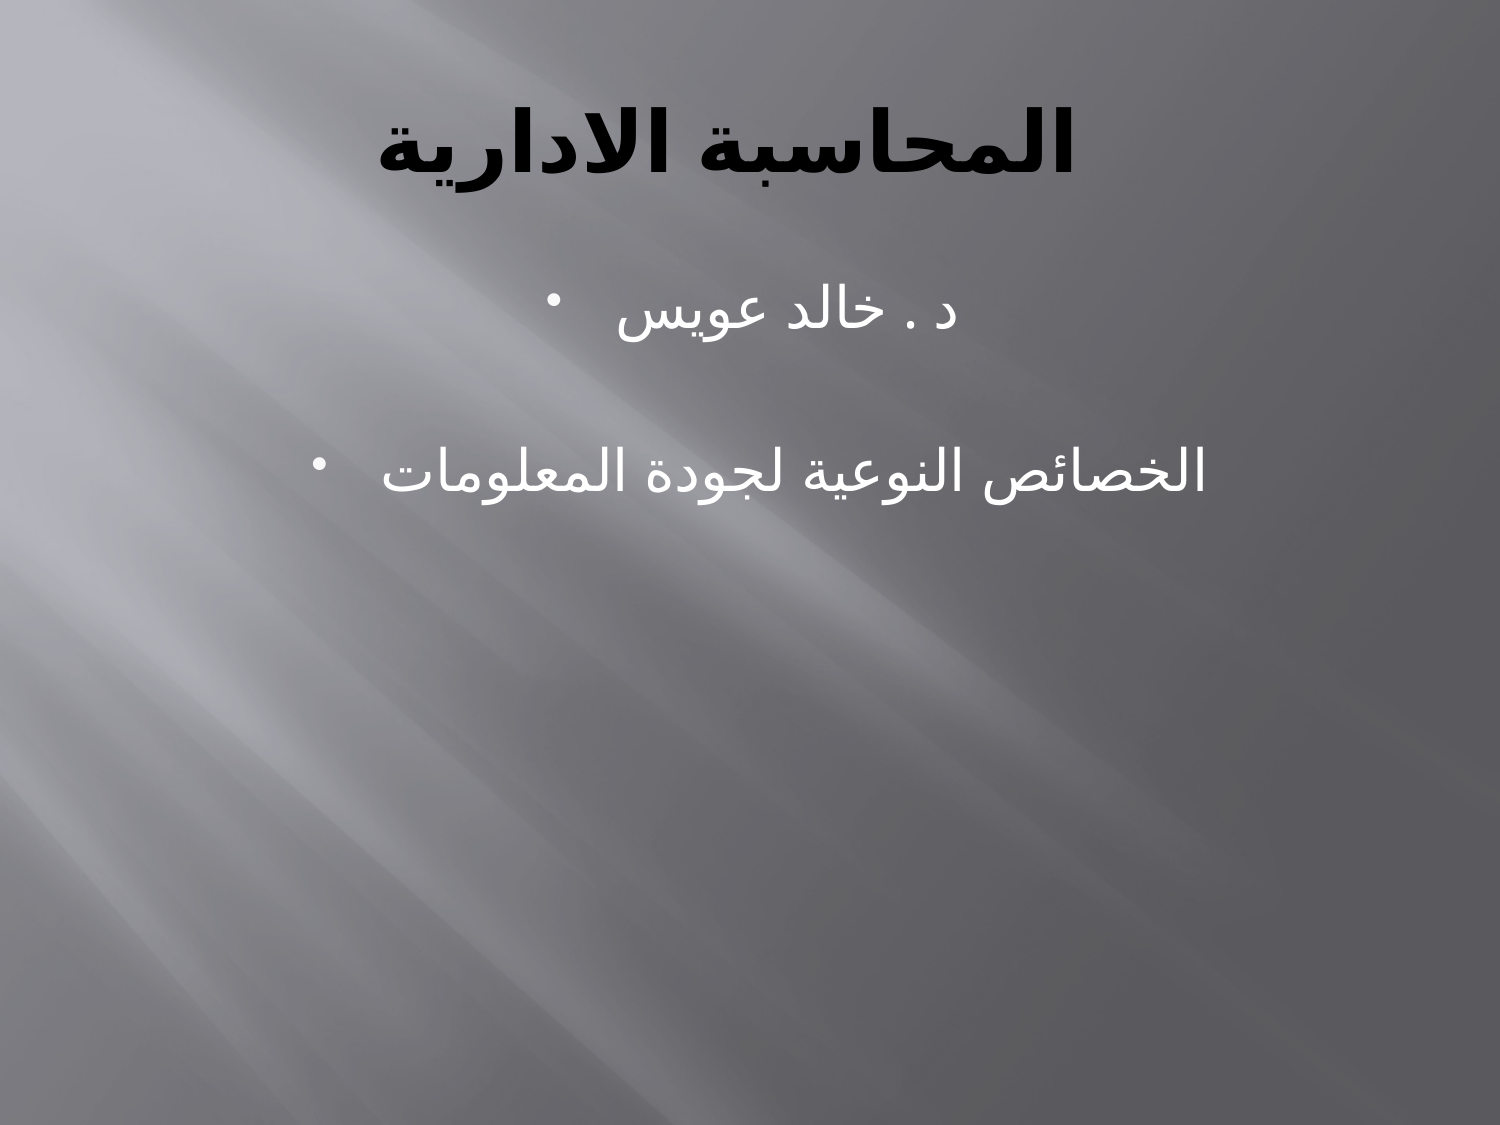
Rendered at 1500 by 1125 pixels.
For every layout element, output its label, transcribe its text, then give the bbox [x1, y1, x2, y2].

title المحاسبة الادارية [75, 45, 1425, 233]
list د . خالد عويس الخصائص النوعية لجودة المعلومات [75, 262, 1425, 1035]
